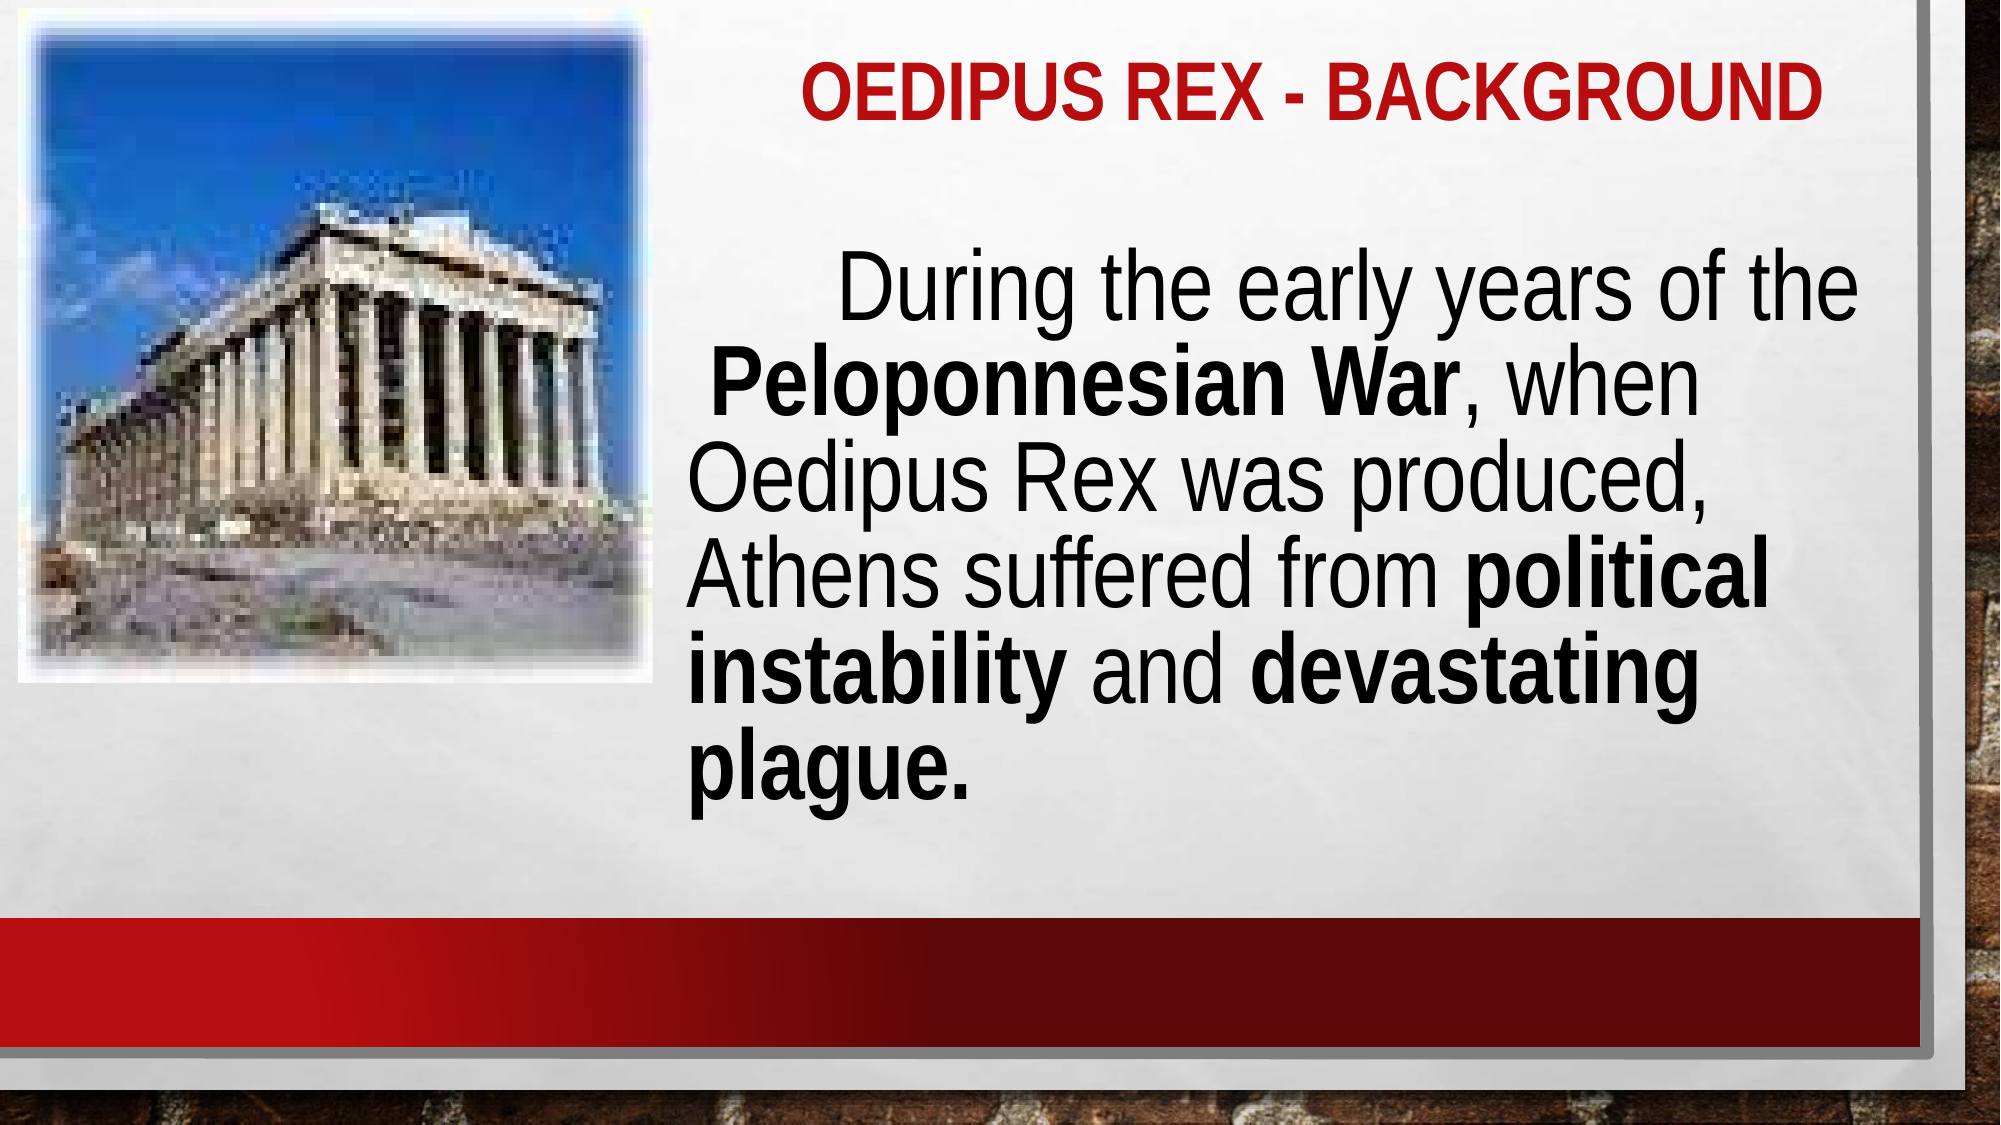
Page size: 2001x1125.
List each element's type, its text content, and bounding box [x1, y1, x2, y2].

text_box During the early years of the Peloponnesian War, when Oedipus Rex was produced, Athens suffered from political instability and devastating plague. [684, 217, 1870, 819]
picture [0, 0, 2000, 1125]
title OEDIPUS REX - BACKGROUND [798, 34, 1831, 217]
picture [0, 0, 1921, 1047]
text_box [17, 8, 653, 683]
